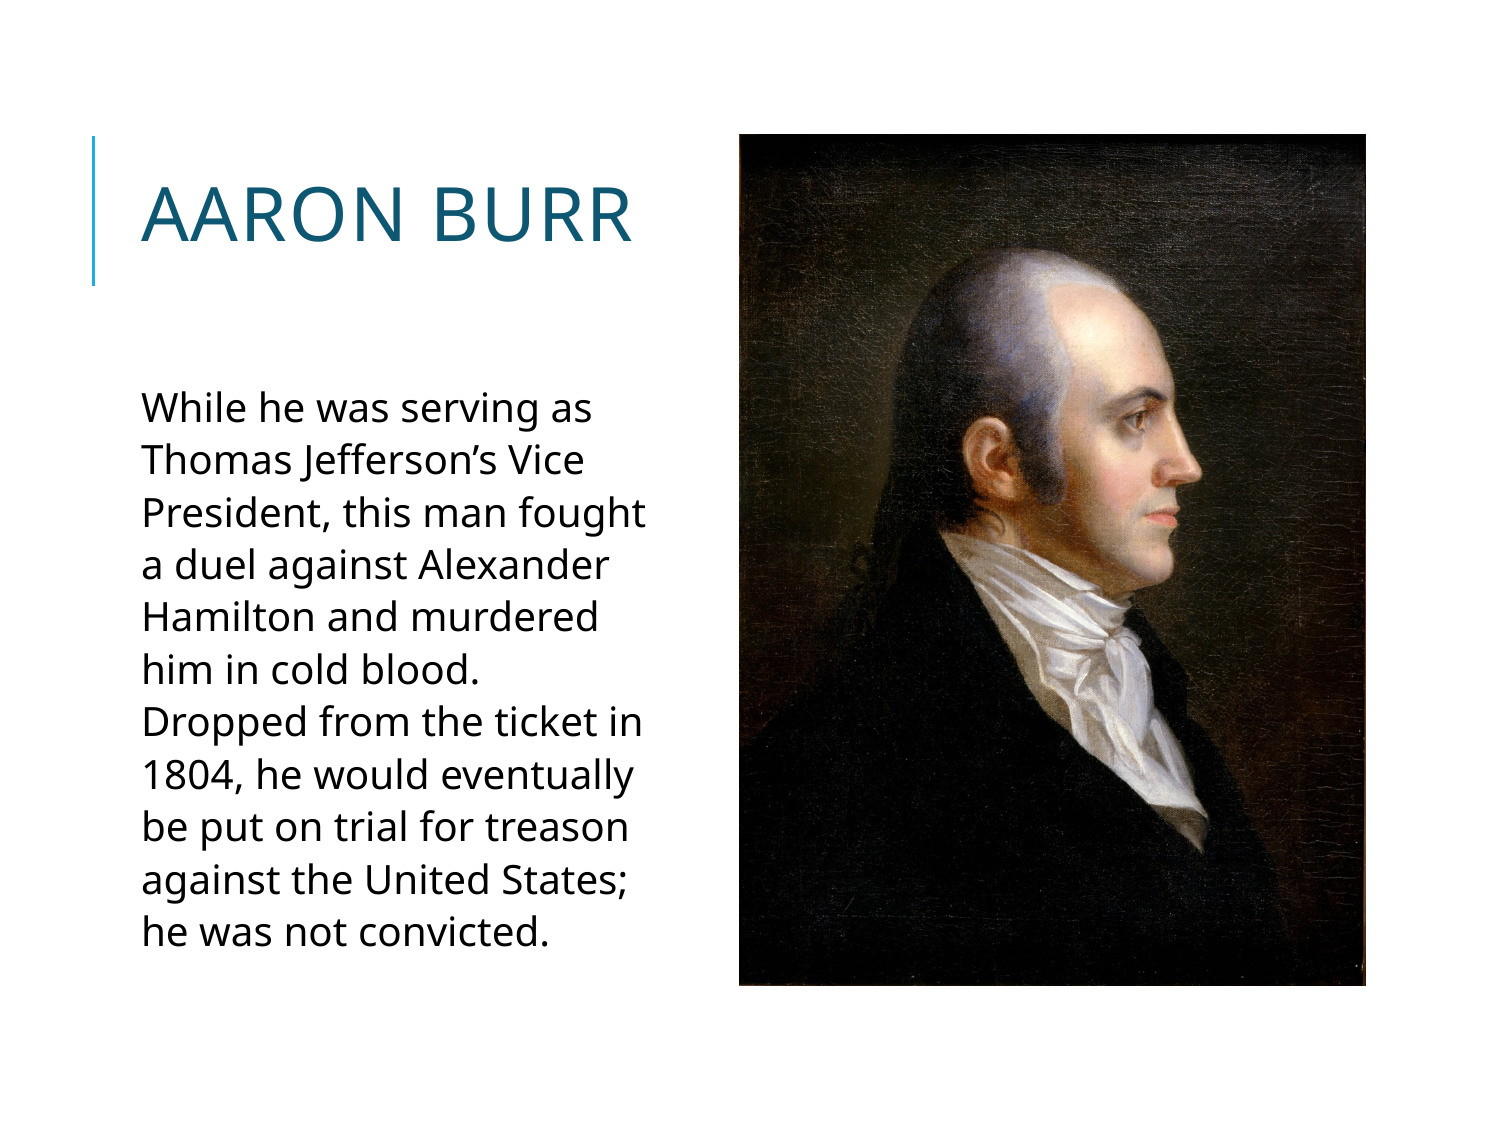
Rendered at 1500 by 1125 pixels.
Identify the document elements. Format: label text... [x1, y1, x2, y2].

list While he was serving as Thomas Jefferson’s Vice President, this man fought a duel against Alexander Hamilton and murdered him in cold blood. Dropped from the ticket in 1804, he would eventually be put on trial for treason against the United States; he was not convicted. [126, 370, 666, 988]
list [739, 134, 1366, 986]
title Aaron Burr [126, 77, 666, 363]
